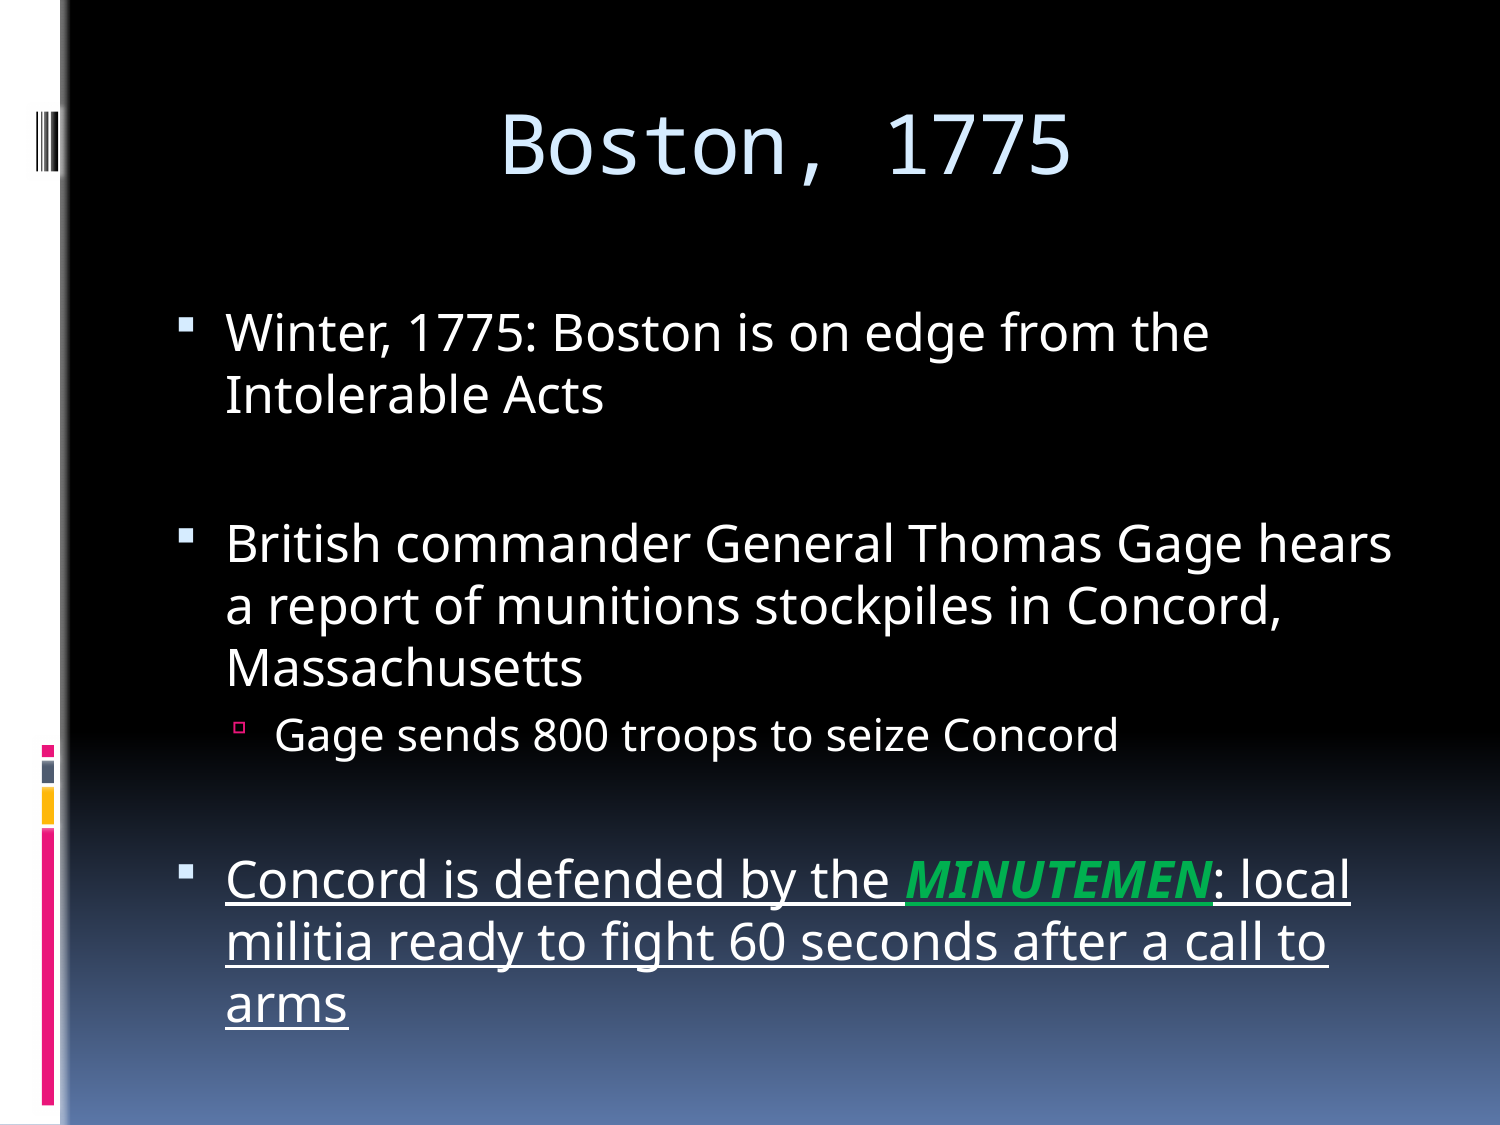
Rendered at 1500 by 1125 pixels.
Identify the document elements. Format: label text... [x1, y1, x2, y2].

title Boston, 1775 [150, 83, 1425, 234]
list Winter, 1775: Boston is on edge from the Intolerable Acts British commander General Thomas Gage hears a report of munitions stockpiles in Concord, Massachusetts Gage sends 800 troops to seize Concord Concord is defended by the MINUTEMEN: local militia ready to fight 60 seconds after a call to arms [150, 292, 1425, 1043]
